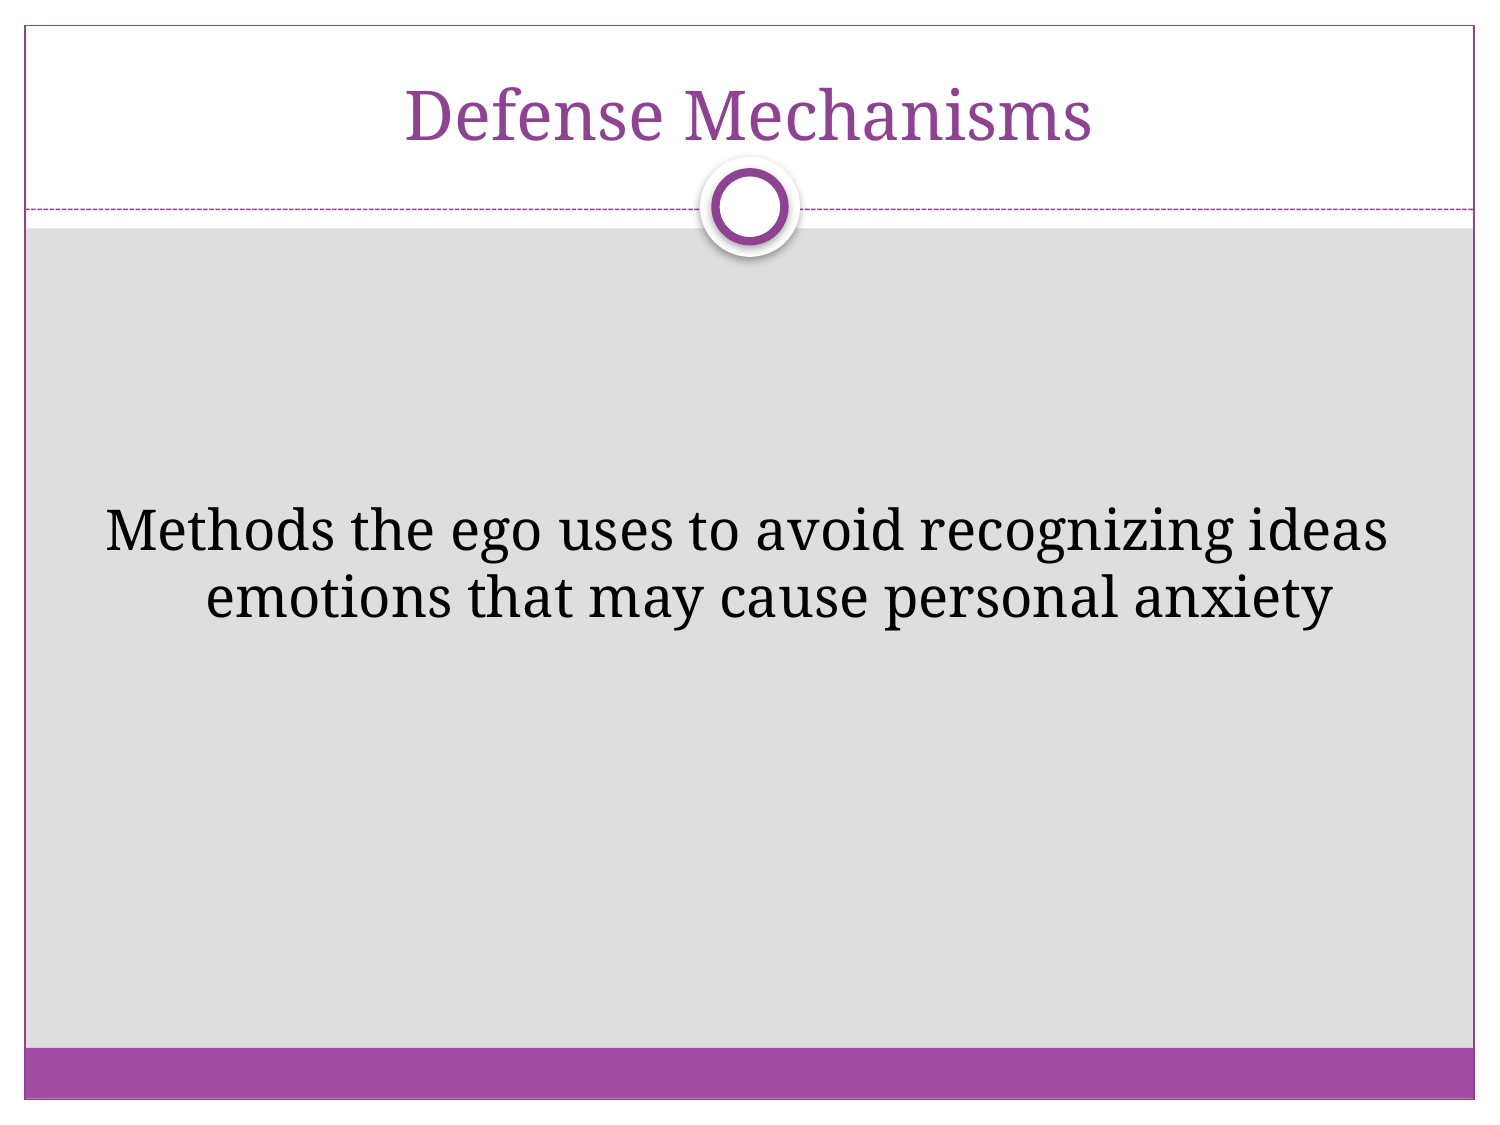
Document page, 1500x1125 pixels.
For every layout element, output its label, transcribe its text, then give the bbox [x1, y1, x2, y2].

title Defense Mechanisms [49, 37, 1450, 162]
list Methods the ego uses to avoid recognizing ideas emotions that may cause personal anxiety [49, 250, 1445, 1001]
